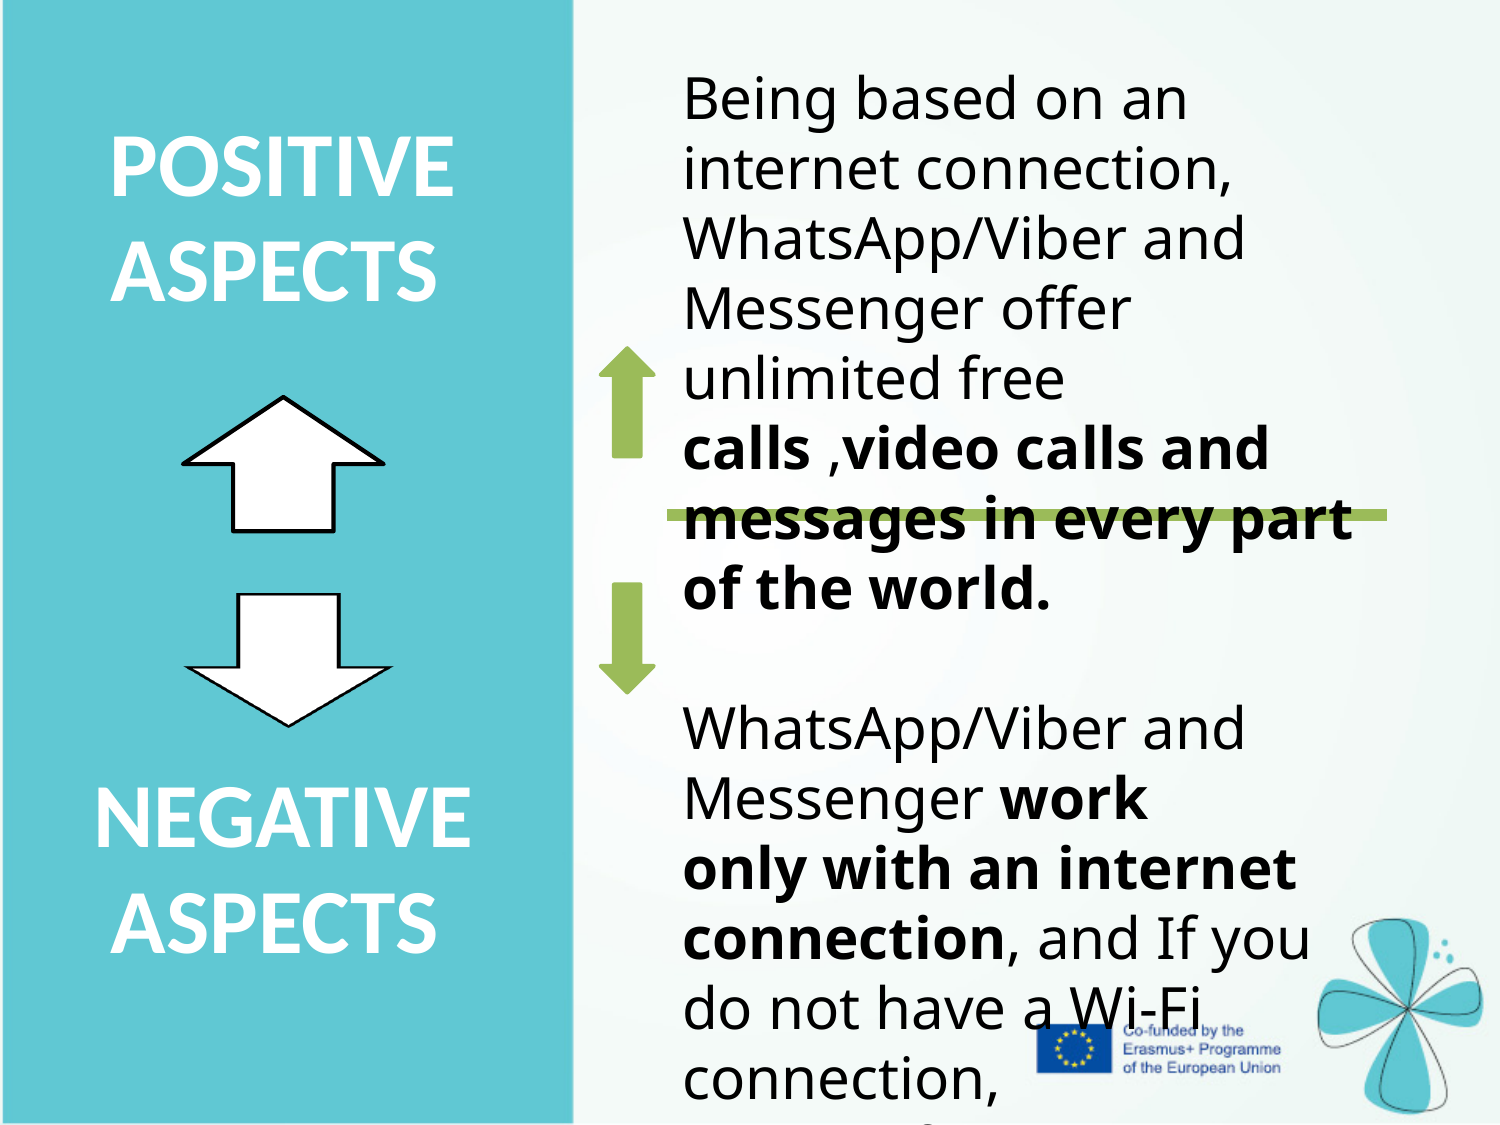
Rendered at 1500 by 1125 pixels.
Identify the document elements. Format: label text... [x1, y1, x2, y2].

table_header NEGAtive aspects [52, 765, 515, 976]
table_header positive aspects [52, 114, 515, 325]
picture [0, 0, 1500, 1125]
text_box [598, 582, 656, 695]
text_box [180, 395, 386, 534]
text_box Being based on an internet connection, WhatsApp/Viber and Messenger offer unlimited free calls ,video calls and messages in every part of the world. WhatsApp/Viber and Messenger work only with an internet connection, and If you do not have a Wi-Fi connection, you pay for your Internet connection. [667, 53, 1413, 1125]
text_box [598, 346, 656, 459]
